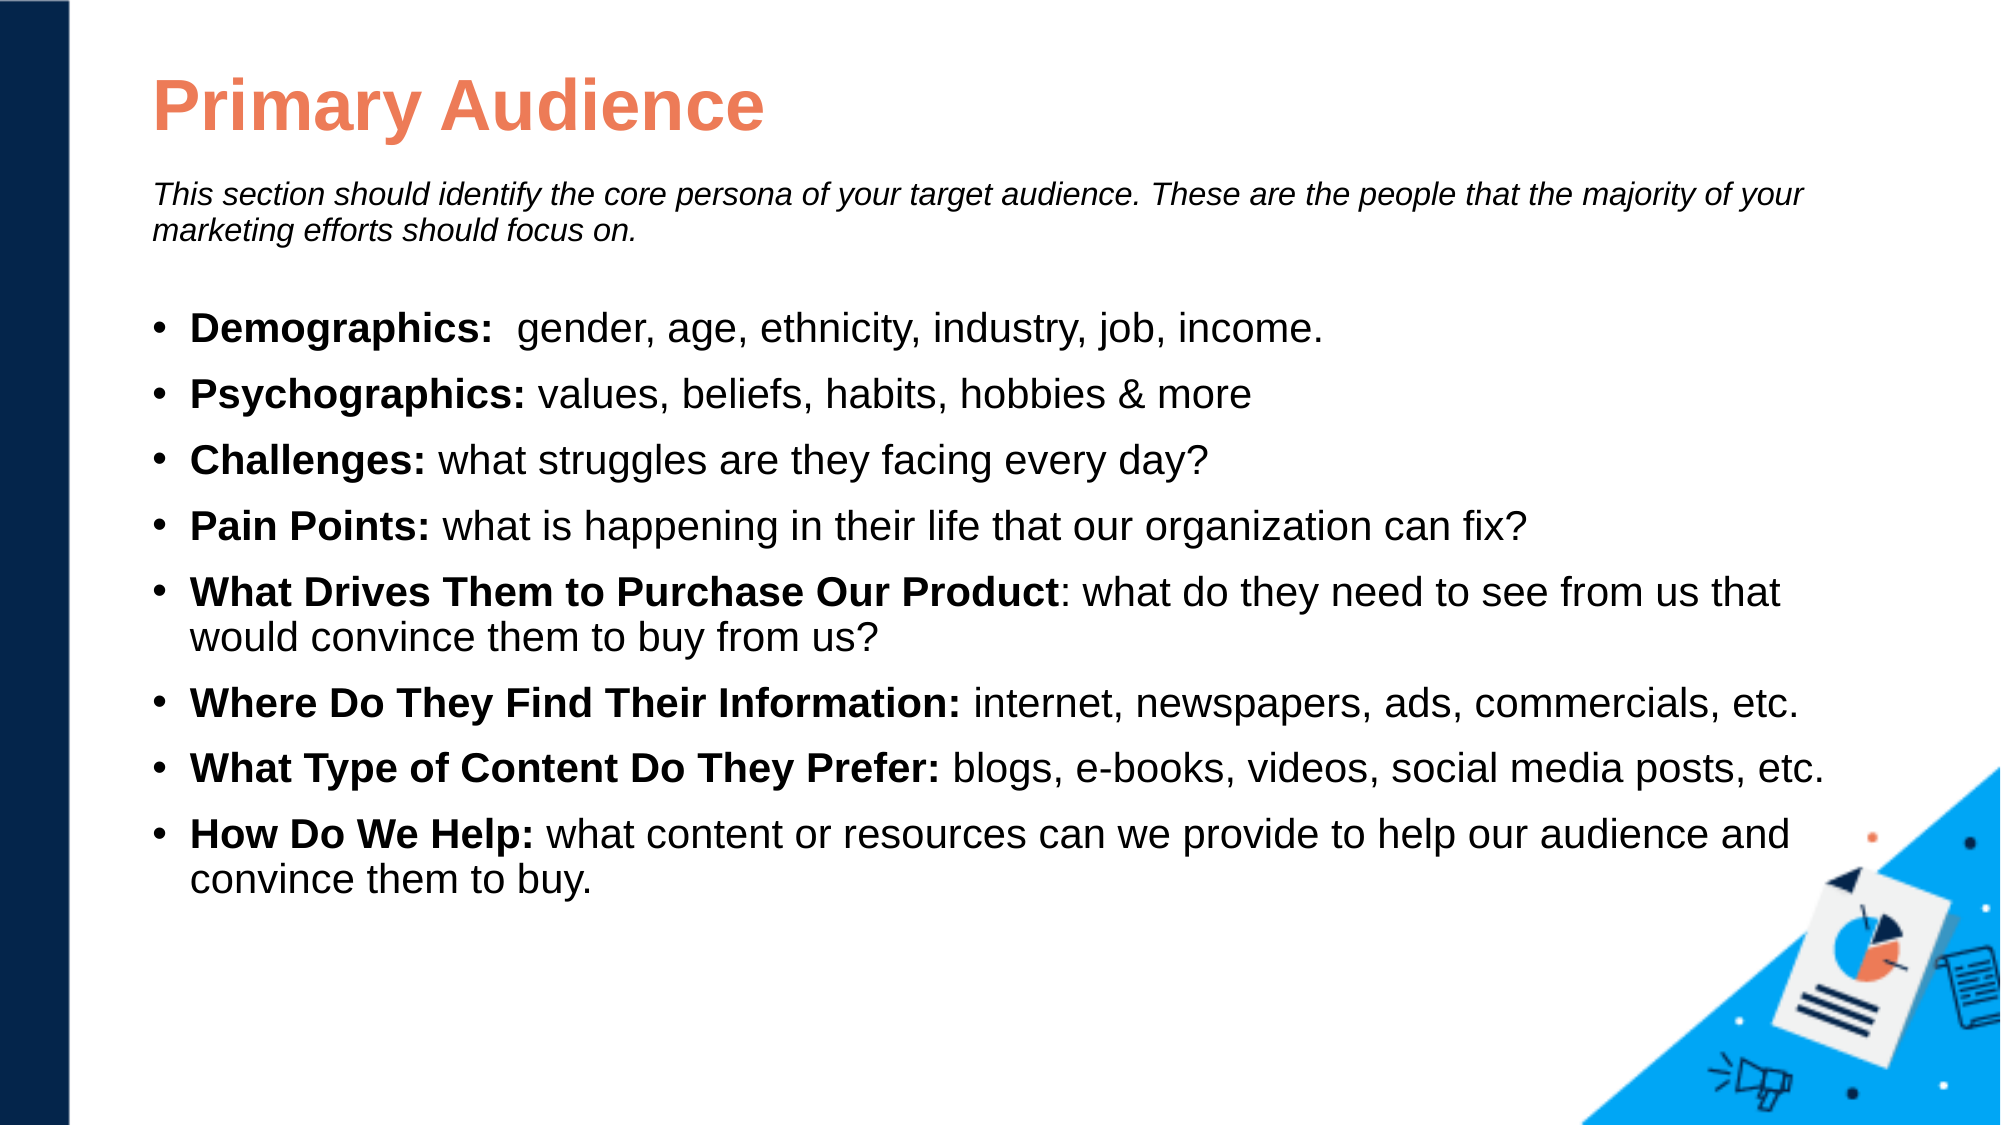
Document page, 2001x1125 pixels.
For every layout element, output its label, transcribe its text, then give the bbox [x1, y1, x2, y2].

picture [1976, 989, 1995, 995]
picture [1982, 905, 1990, 912]
picture [1958, 968, 1991, 976]
picture [1964, 996, 1997, 1006]
title Primary Audience This section should identify the core persona of your target audience. These are the people that the majority of your marketing efforts should focus on. [137, 59, 1863, 257]
picture [0, 0, 2001, 1125]
list Demographics: gender, age, ethnicity, industry, job, income. Psychographics: values, beliefs, habits, hobbies & more Challenges: what struggles are they facing every day? Pain Points: what is happening in their life that our organization can fix? What Drives Them to Purchase Our Product: what do they need to see from us that would convince them to buy from us? Where Do They Find Their Information: internet, newspapers, ads, commercials, etc. What Type of Content Do They Prefer: blogs, e-books, videos, social media posts, etc. How Do We Help: what content or resources can we provide to help our audience and convince them to buy. [137, 299, 1863, 1014]
picture [1848, 1088, 1857, 1099]
picture [1961, 983, 1994, 991]
picture [1939, 1082, 1948, 1089]
picture [1735, 1017, 1744, 1025]
picture [1959, 979, 1977, 984]
picture [1965, 838, 1975, 849]
picture [1736, 1059, 1792, 1111]
picture [1970, 961, 1989, 966]
picture [1723, 1054, 1732, 1065]
picture [1716, 1081, 1729, 1090]
picture [1710, 1070, 1729, 1074]
